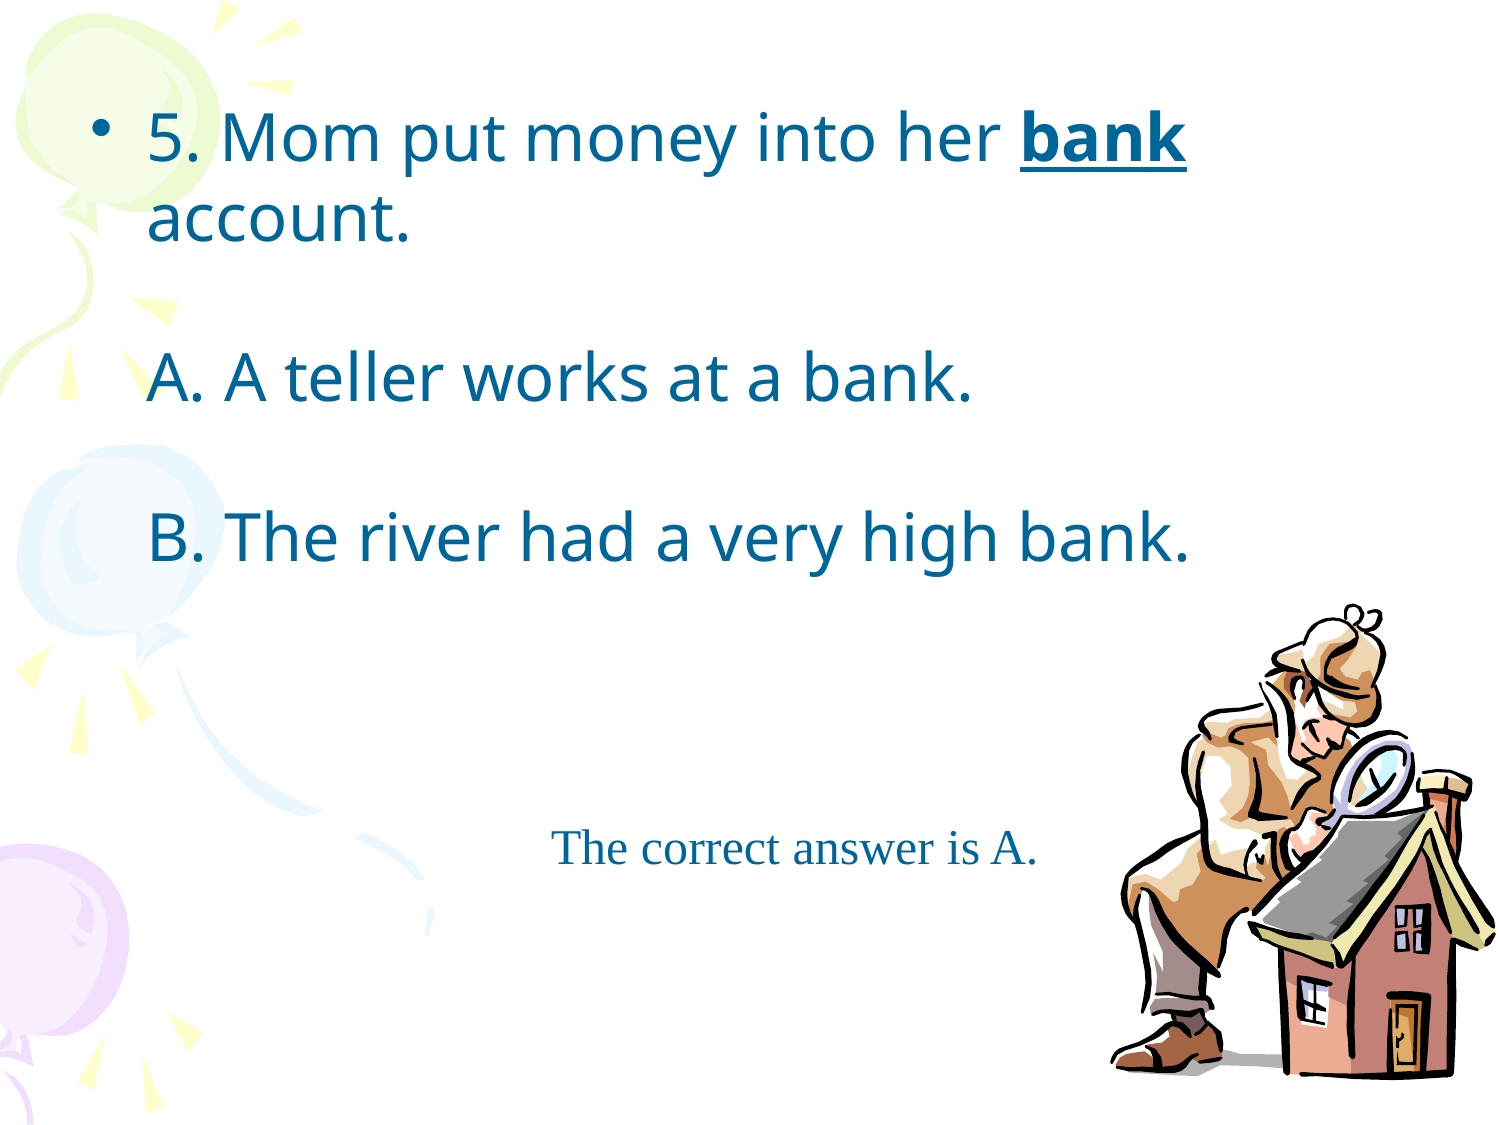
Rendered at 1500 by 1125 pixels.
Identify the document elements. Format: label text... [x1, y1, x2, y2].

text_box The correct answer is A. [536, 806, 1067, 882]
picture [1109, 599, 1500, 1085]
list 5. Mom put money into her bank account. A. A teller works at a bank. B. The river had a very high bank. [74, 87, 1426, 819]
